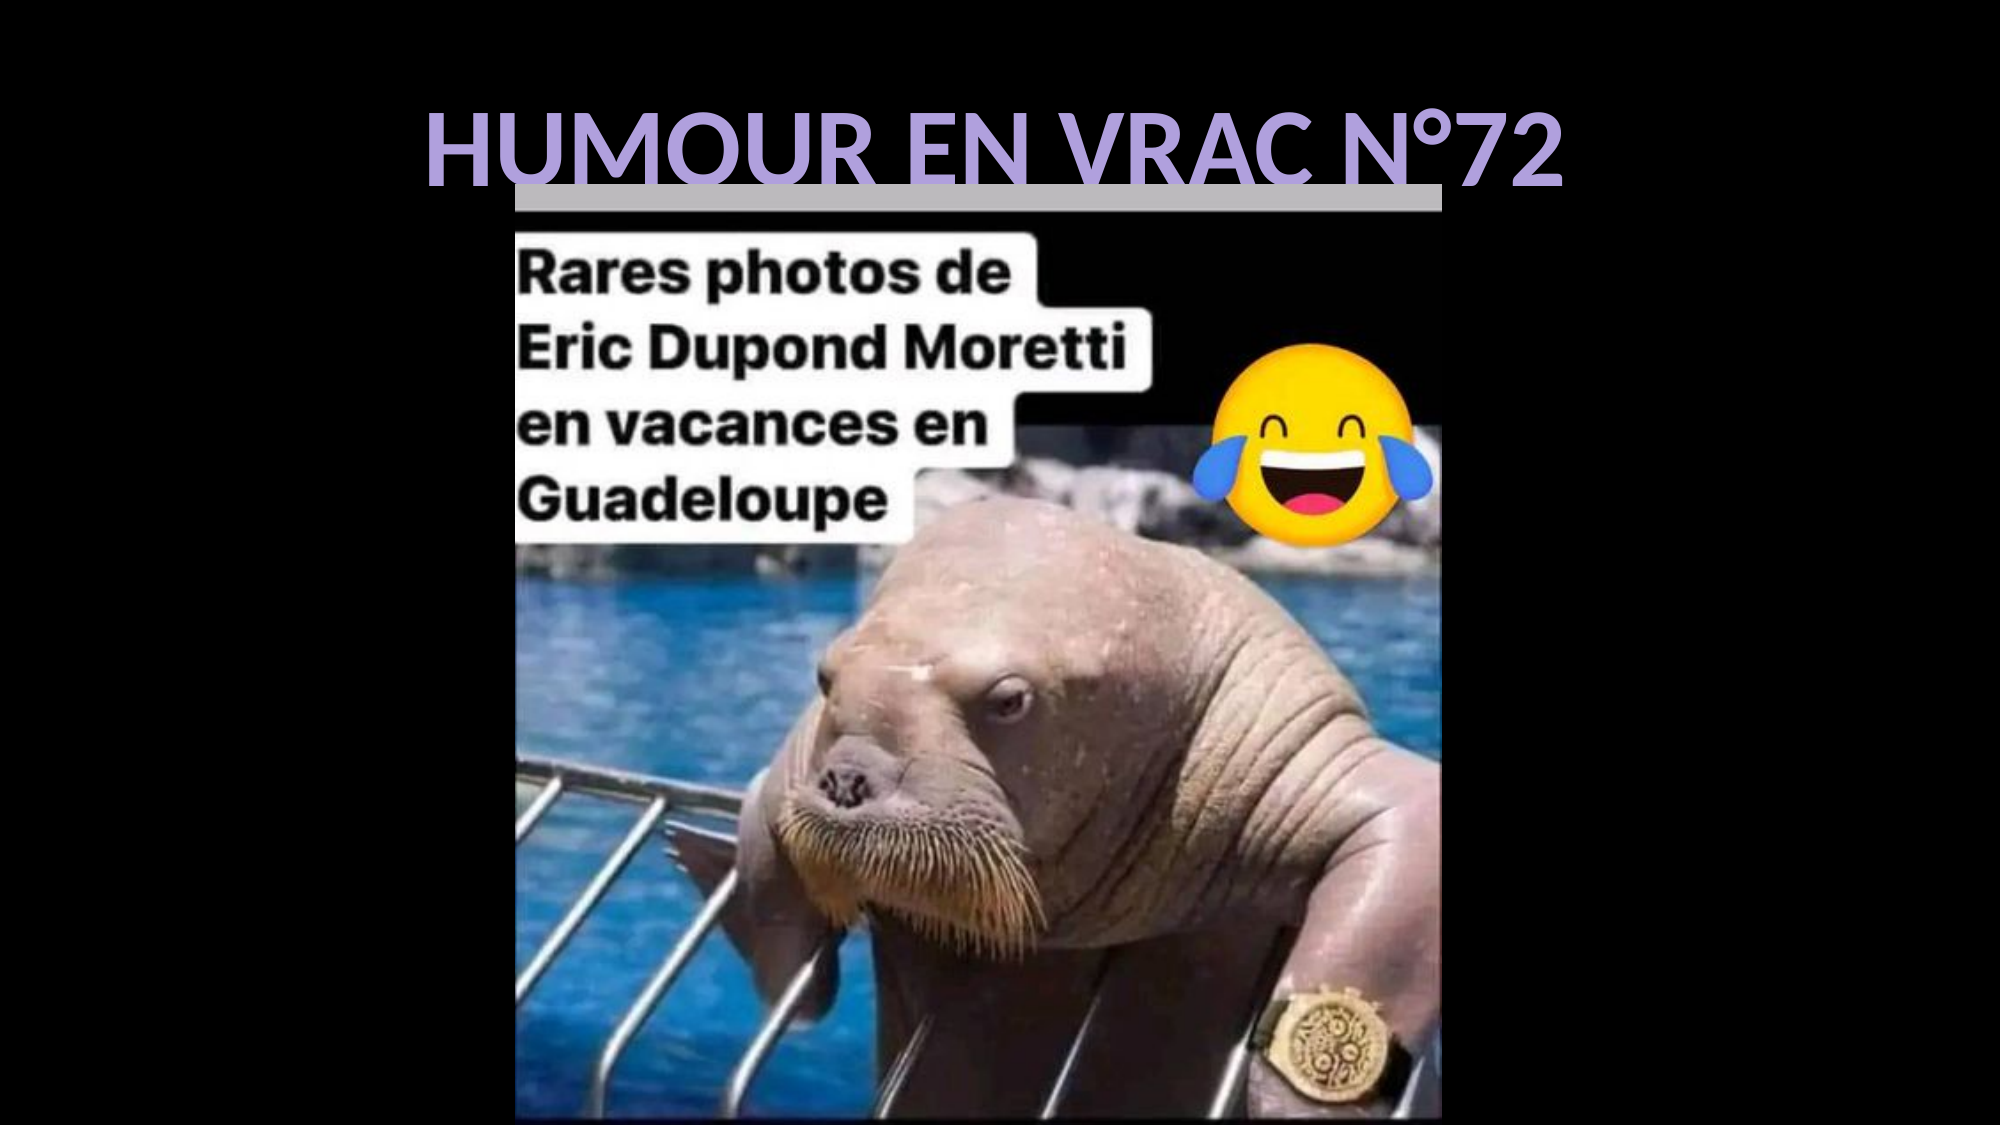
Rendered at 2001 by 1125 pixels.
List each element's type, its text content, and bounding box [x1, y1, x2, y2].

picture [515, 184, 1442, 1125]
text_box HUMOUR EN VRAC N°72 [397, 66, 1593, 217]
